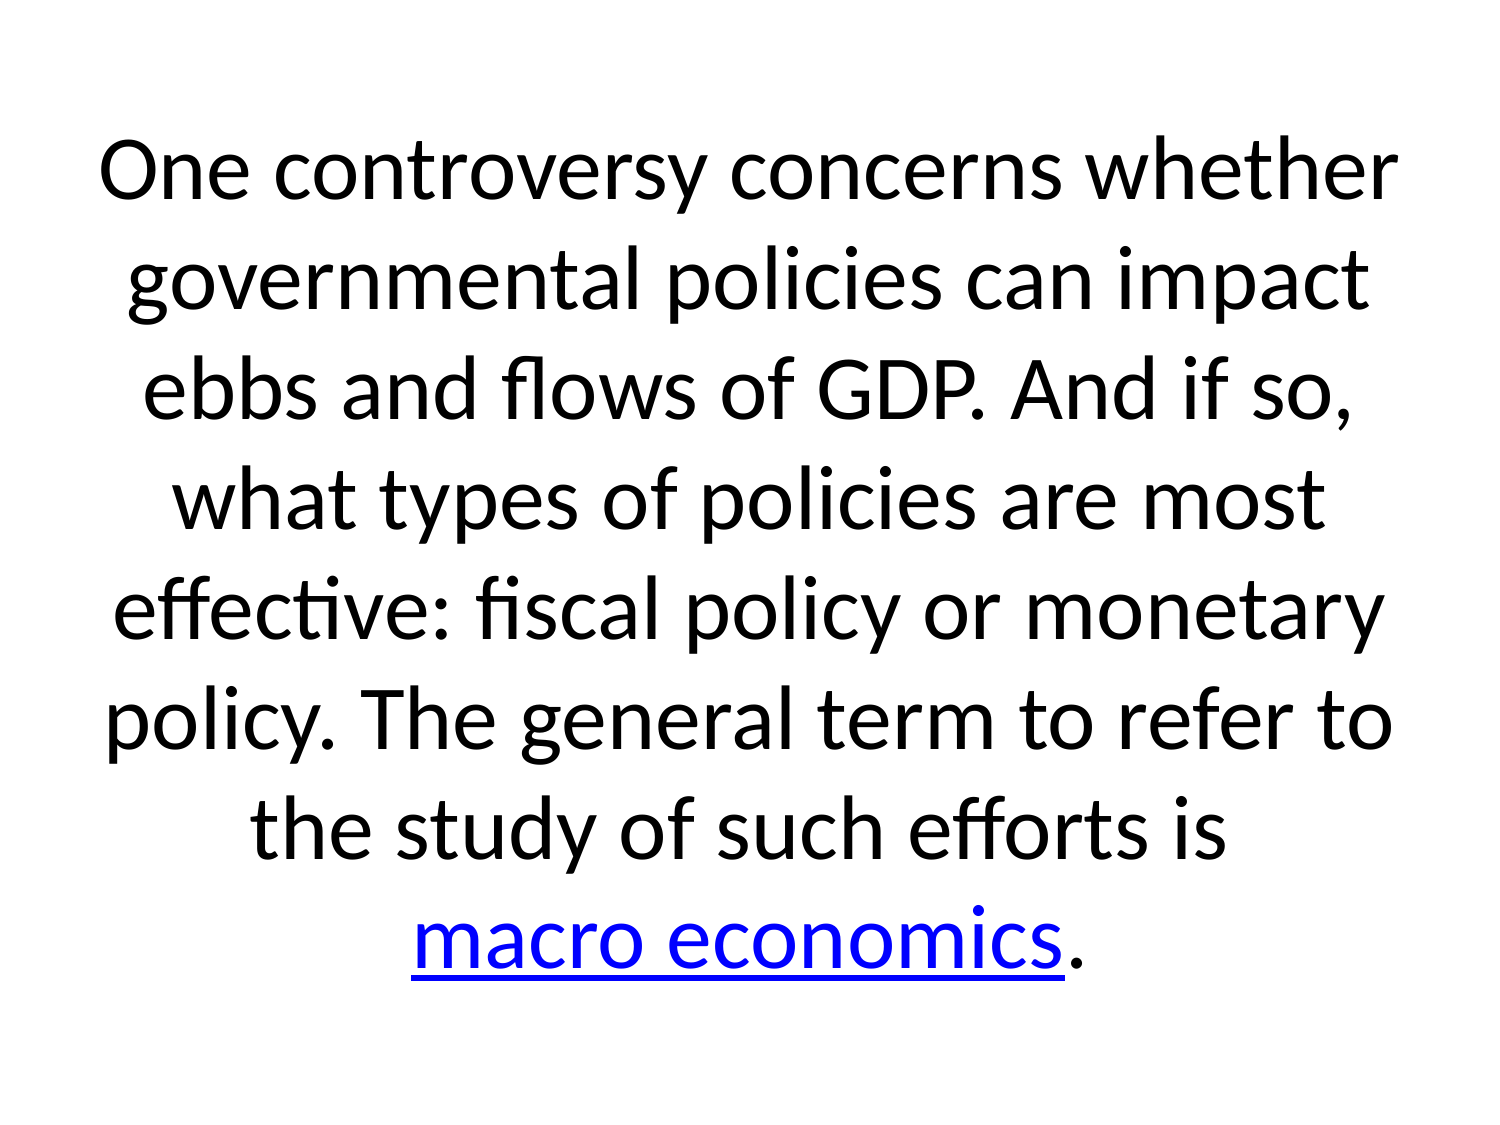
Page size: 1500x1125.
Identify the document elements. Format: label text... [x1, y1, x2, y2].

title One controversy concerns whether governmental policies can impact ebbs and flows of GDP. And if so, what types of policies are most effective: fiscal policy or monetary policy. The general term to refer to the study of such efforts is macro economics. [74, 44, 1426, 1051]
